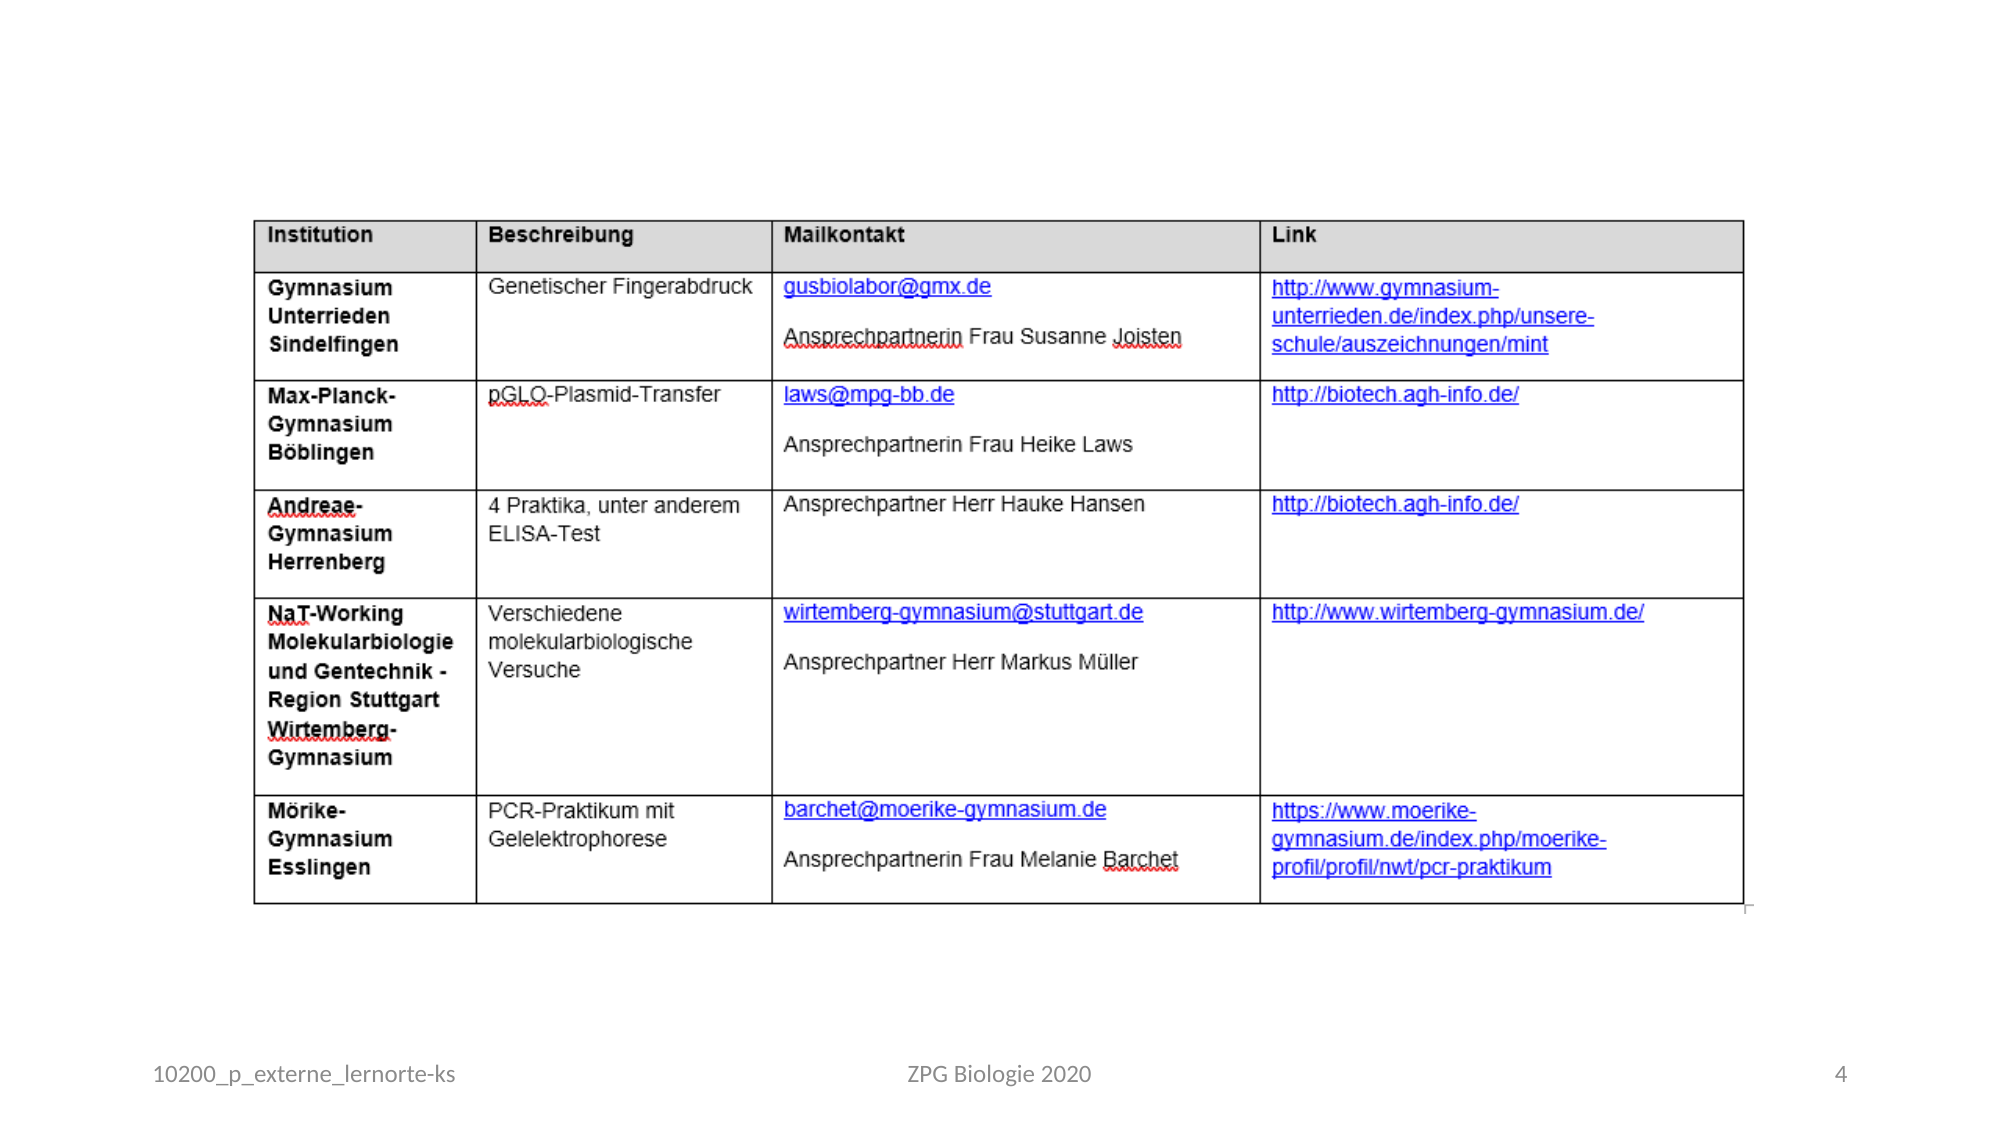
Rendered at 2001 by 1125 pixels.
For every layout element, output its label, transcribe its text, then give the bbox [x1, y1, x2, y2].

picture [246, 211, 1754, 914]
slide_number 4 [1412, 1042, 1863, 1103]
slide_number 10200_p_externe_lernorte-ks [137, 1042, 588, 1103]
footer ZPG Biologie 2020 [662, 1042, 1338, 1103]
